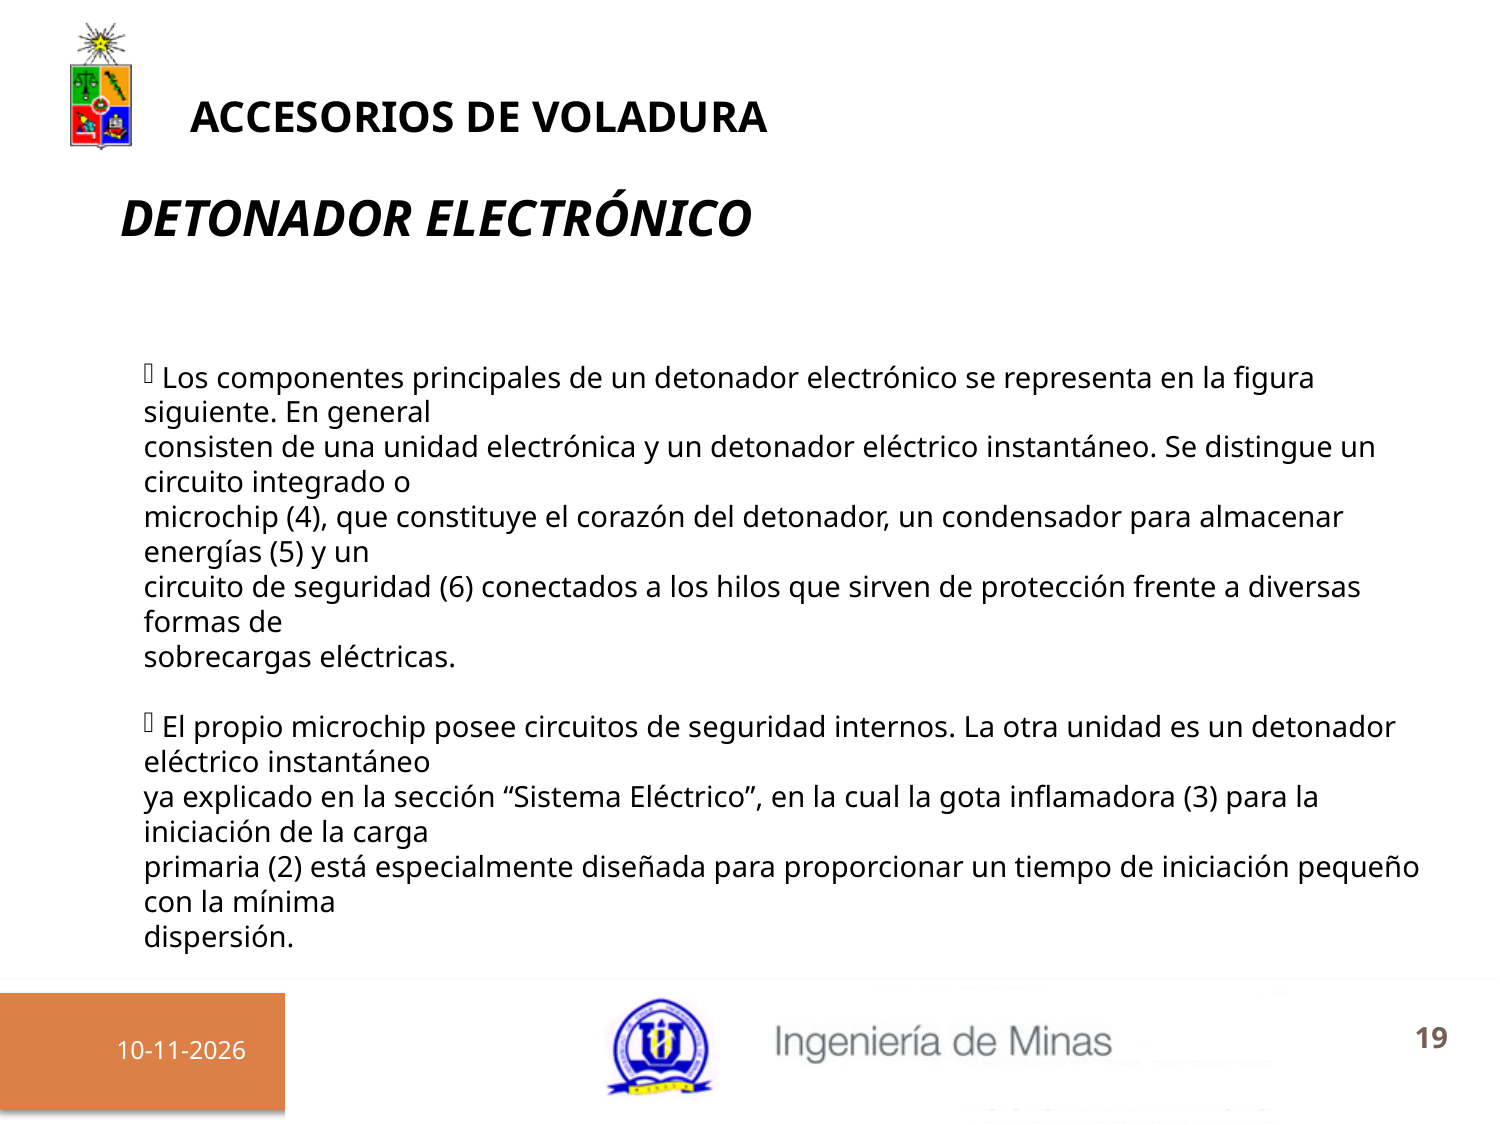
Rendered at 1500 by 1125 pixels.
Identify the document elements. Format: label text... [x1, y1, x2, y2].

picture [69, 23, 132, 151]
text_box Accesorios de voladura [175, 81, 1266, 148]
text_box Los componentes principales de un detonador electrónico se representa en la figura siguiente. En general consisten de una unidad electrónica y un detonador eléctrico instantáneo. Se distingue un circuito integrado o microchip (4), que constituye el corazón del detonador, un condensador para almacenar energías (5) y un circuito de seguridad (6) conectados a los hilos que sirven de protección frente a diversas formas de sobrecargas eléctricas. El propio microchip posee circuitos de seguridad internos. La otra unidad es un detonador eléctrico instantáneo ya explicado en la sección “Sistema Eléctrico”, en la cual la gota inflamadora (3) para la iniciación de la carga primaria (2) está especialmente diseñada para proporcionar un tiempo de iniciación pequeño con la mínima dispersión. [128, 351, 1465, 961]
text_box Detonador electrónico [105, 187, 1196, 254]
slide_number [12, 995, 279, 1108]
picture [285, 980, 1500, 1125]
